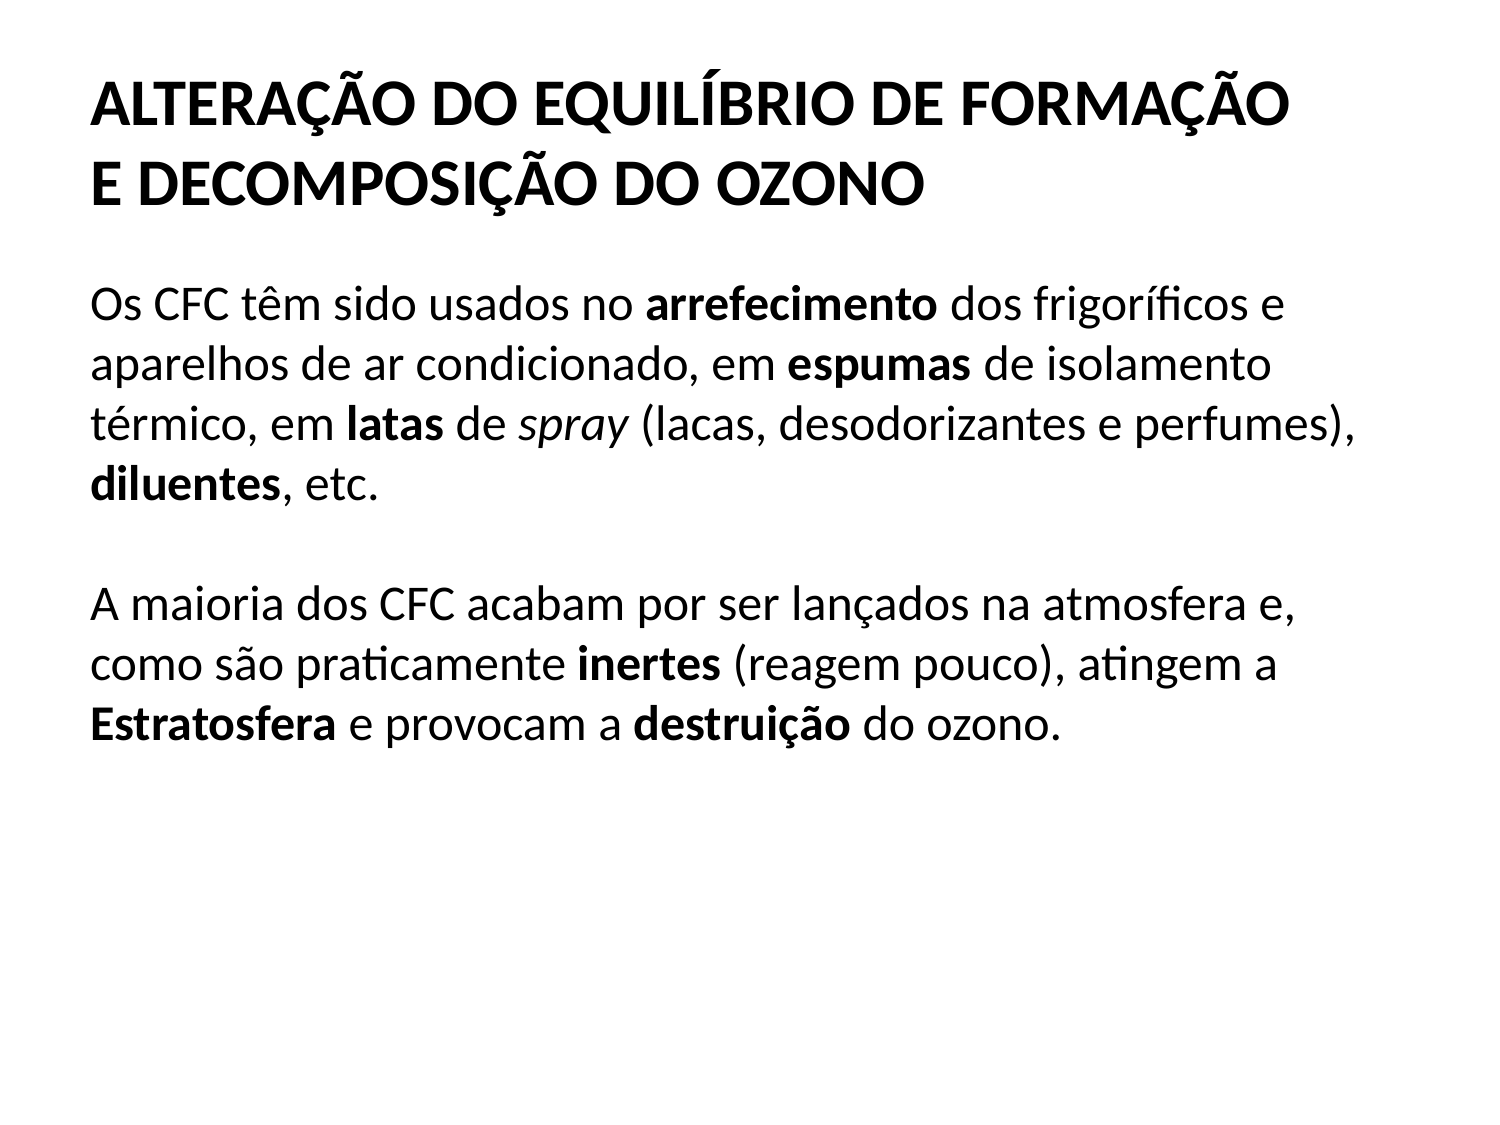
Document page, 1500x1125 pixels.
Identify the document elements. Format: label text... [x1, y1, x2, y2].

list Os CFC têm sido usados no arrefecimento dos frigoríficos e aparelhos de ar condicionado, em espumas de isolamento térmico, em latas de spray (lacas, desodorizantes e perfumes), diluentes, etc. A maioria dos CFC acabam por ser lançados na atmosfera e, como são praticamente inertes (reagem pouco), atingem a Estratosfera e provocam a destruição do ozono. [75, 262, 1425, 1005]
title ALTERAÇÃO DO EQUILÍBRIO DE FORMAÇÃO E DECOMPOSIÇÃO DO OZONO [75, 45, 1425, 233]
